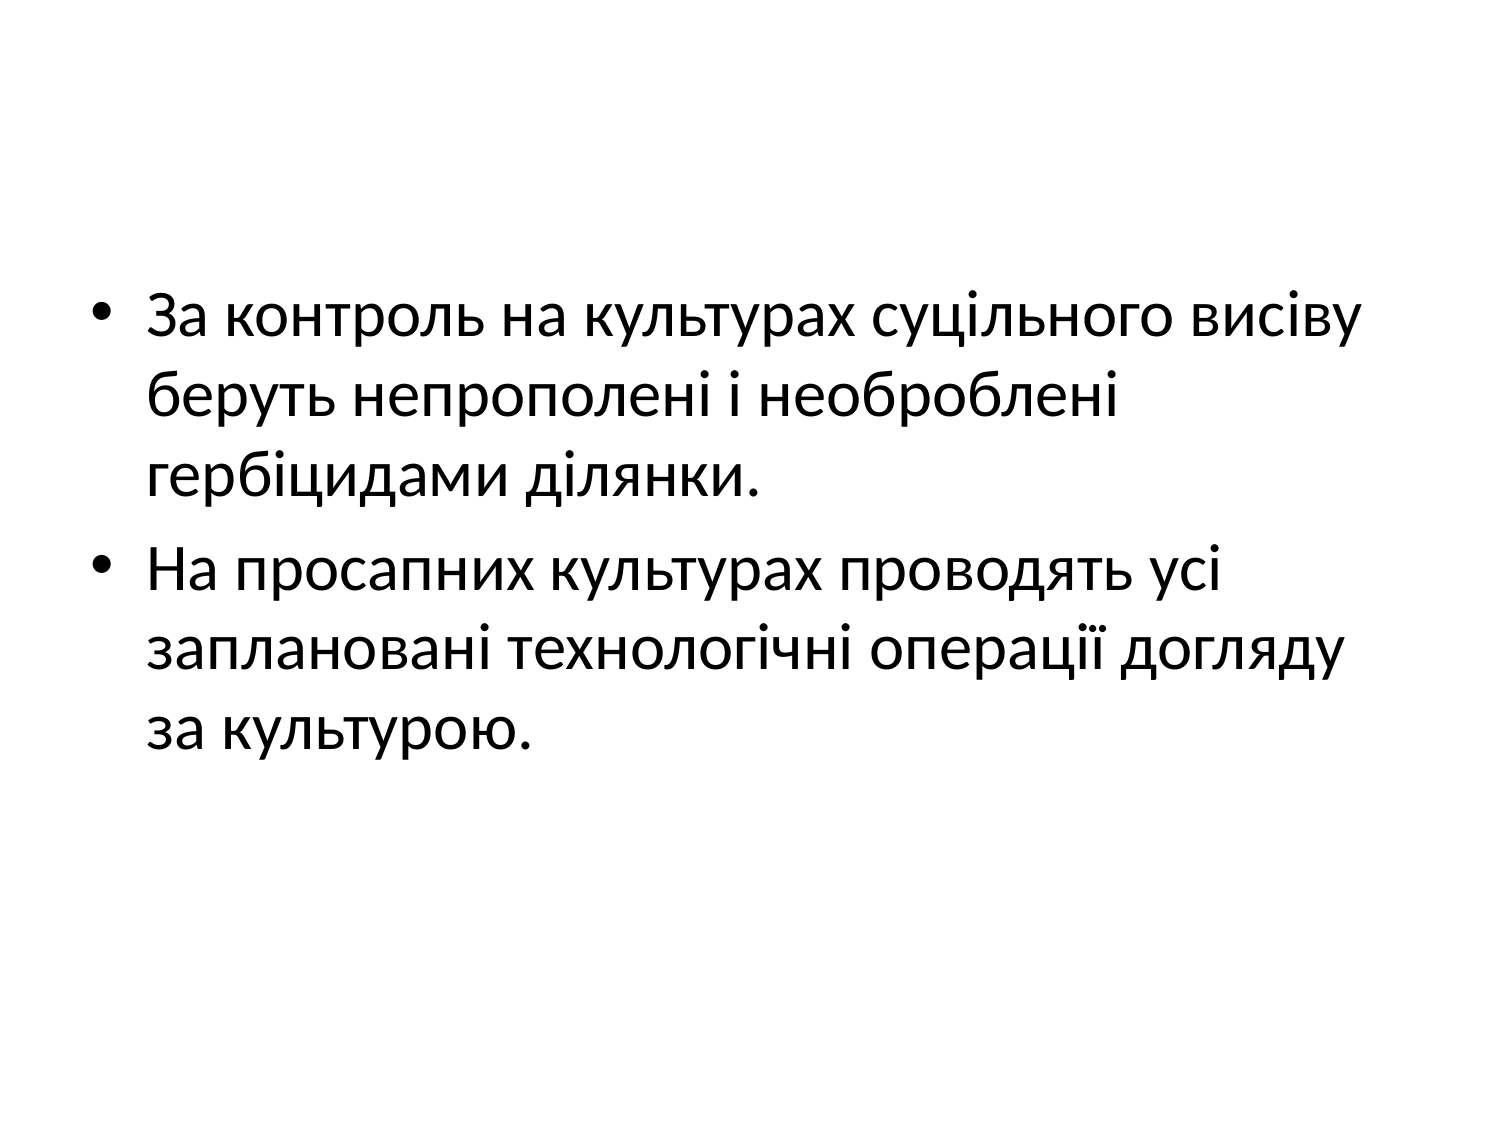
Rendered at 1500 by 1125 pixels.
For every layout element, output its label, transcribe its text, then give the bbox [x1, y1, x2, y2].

list За контроль на культурах суцільного висіву беруть непрополені і необроблені гербіцидами ділянки. На просапних культурах проводять усі заплановані технологічні операції догляду за культурою. [75, 262, 1425, 1005]
